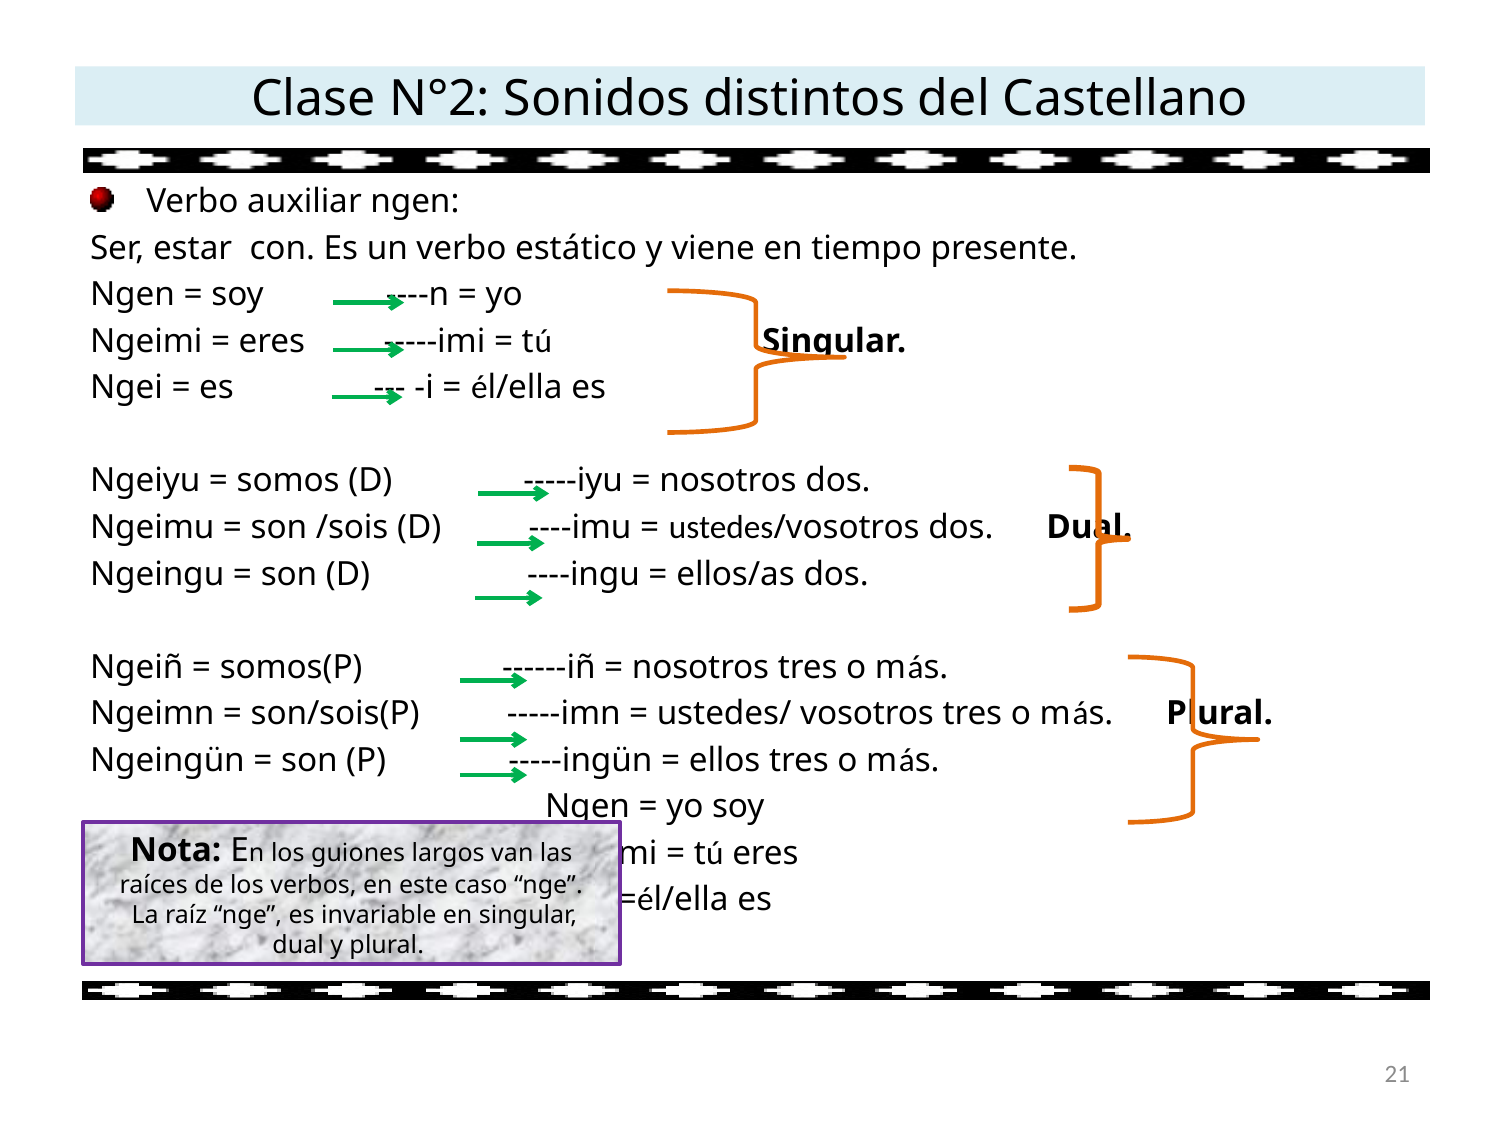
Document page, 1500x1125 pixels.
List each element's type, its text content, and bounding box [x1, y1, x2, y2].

text_box [1127, 656, 1259, 823]
list Verbo auxiliar ngen: Ser, estar con. Es un verbo estático y viene en tiempo presente. Ngen = soy ----n = yo Ngeimi = eres -----imi = tú Singular. Ngei = es --- -i = él/ella es Ngeiyu = somos (D) -----iyu = nosotros dos. Ngeimu = son /sois (D) ----imu = ustedes/vosotros dos. Dual. Ngeingu = son (D) ----ingu = ellos/as dos. Ngeiñ = somos(P) ------iñ = nosotros tres o más. Ngeimn = son/sois(P) -----imn = ustedes/ vosotros tres o más. Plural. Ngeingün = son (P) -----ingün = ellos tres o más. Ngen = yo soy Ngeimi = tú eres Ngei=él/ella es [75, 125, 1425, 1005]
picture [82, 148, 1430, 173]
picture [90, 187, 114, 212]
title Clase N°2: Sonidos distintos del Castellano [75, 66, 1425, 125]
text_box [1068, 467, 1129, 611]
text_box Nota: En los guiones largos van las raíces de los verbos, en este caso “nge”. La raíz “nge”, es invariable en singular, dual y plural. [81, 820, 622, 966]
picture [82, 980, 1430, 1000]
slide_number 21 [1074, 1042, 1425, 1103]
text_box [667, 289, 846, 434]
